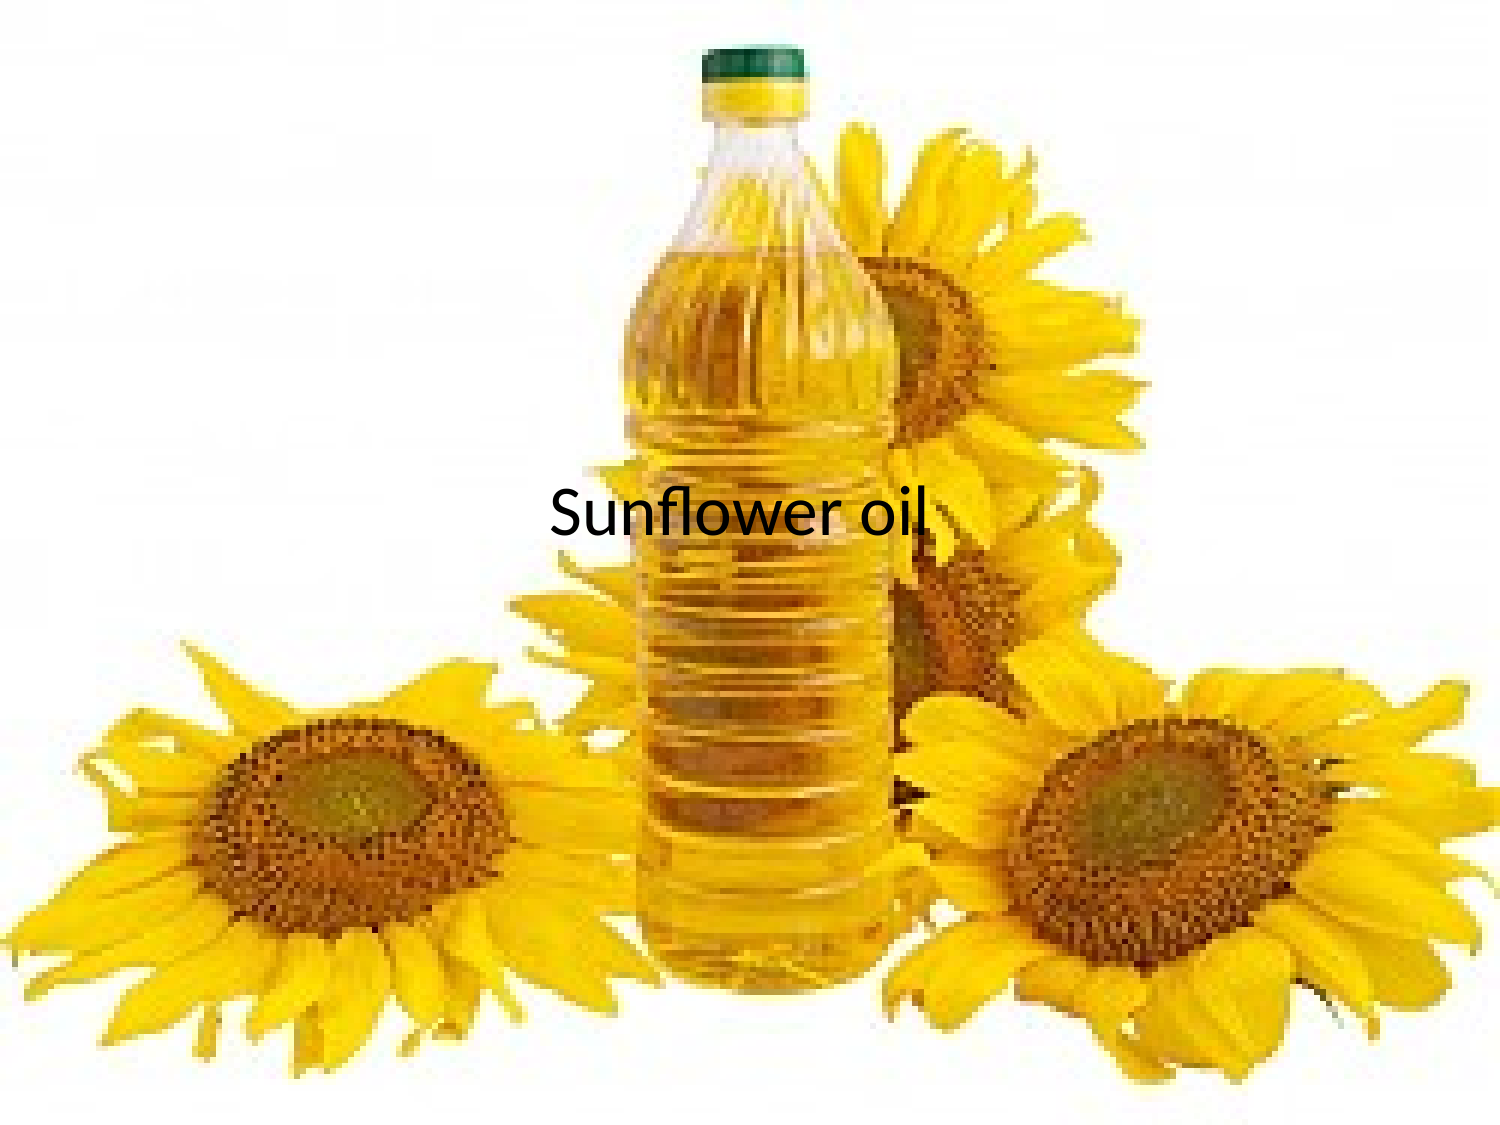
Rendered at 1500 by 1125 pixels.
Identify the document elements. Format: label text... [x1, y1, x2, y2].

title Sunflower oil [64, 456, 1415, 644]
picture [0, 0, 1500, 1125]
